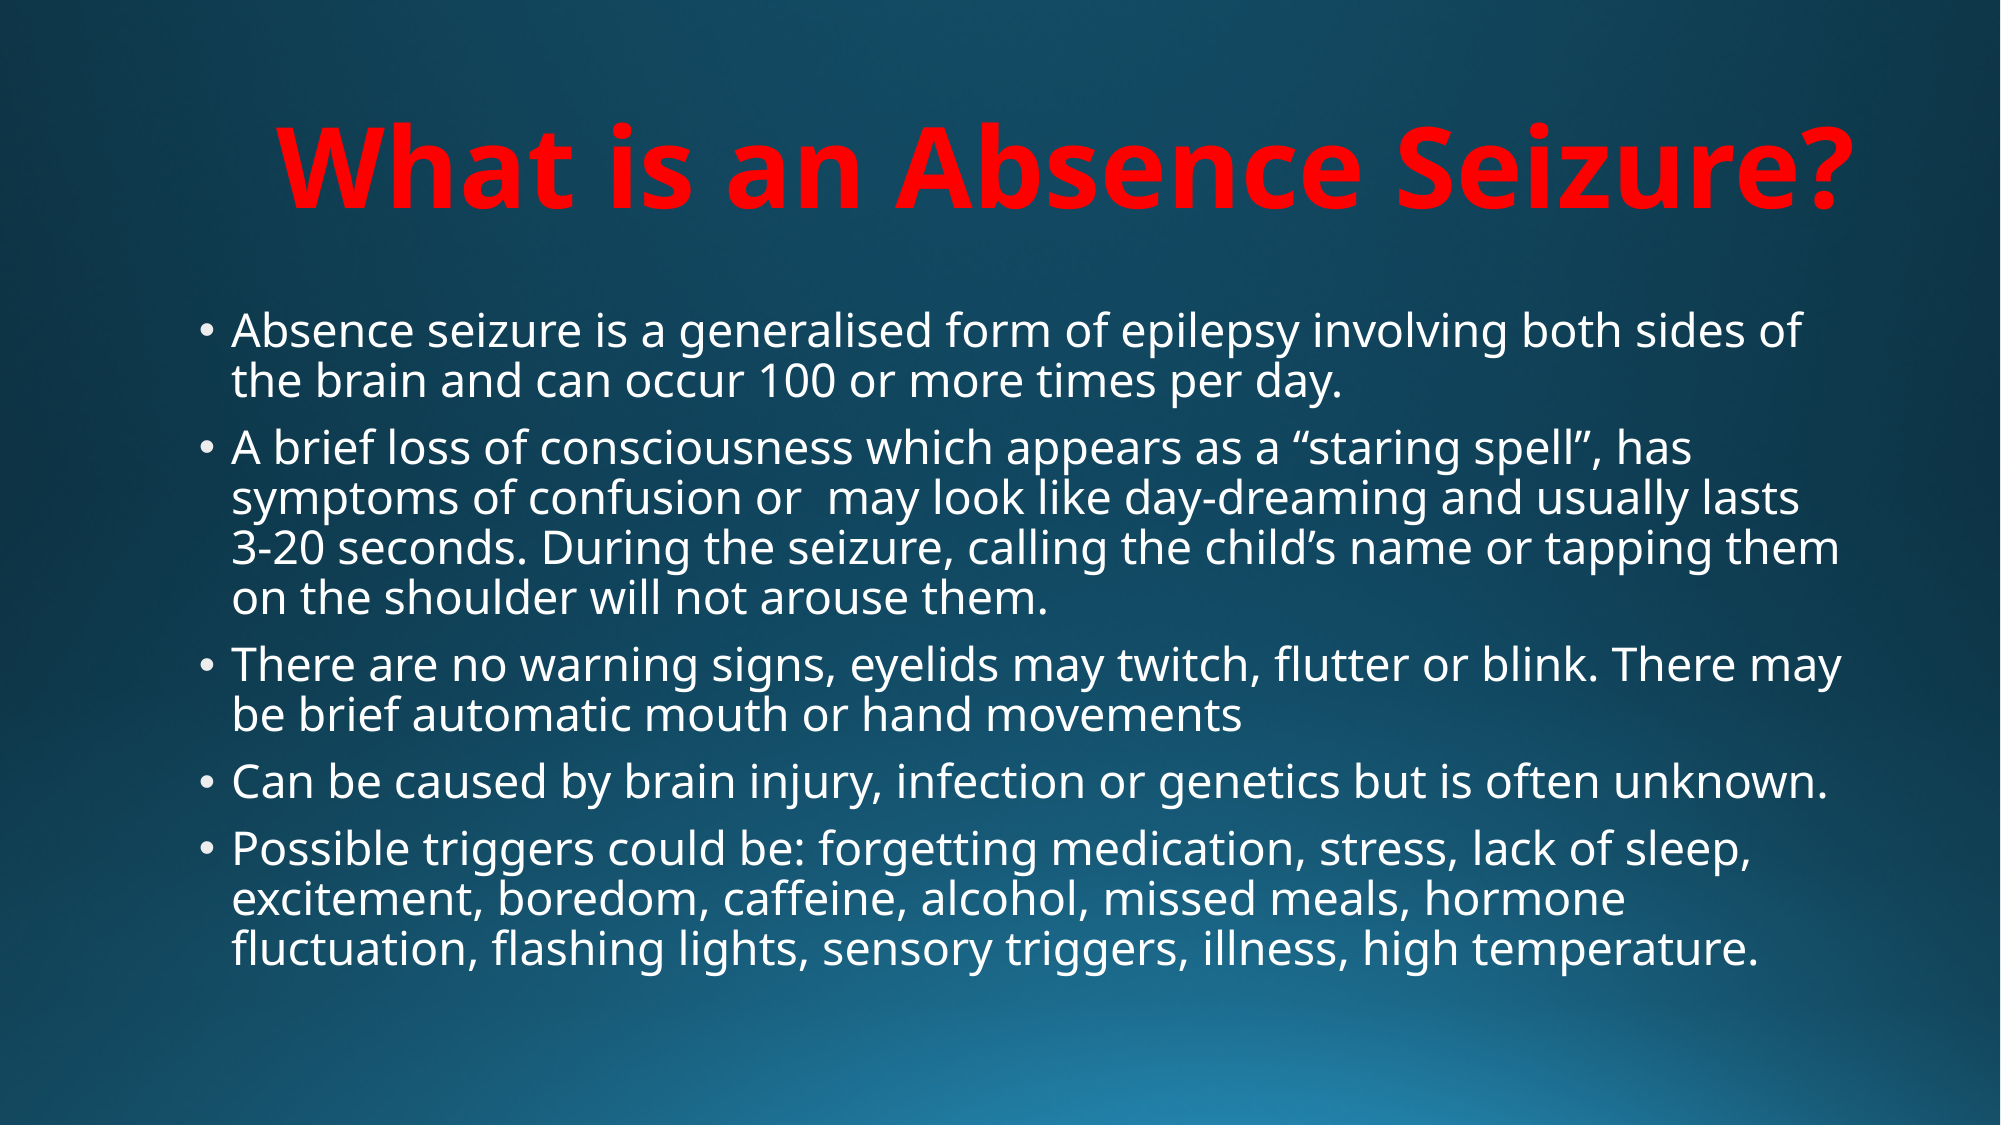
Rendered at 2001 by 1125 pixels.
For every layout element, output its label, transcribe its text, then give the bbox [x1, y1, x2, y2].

title What is an Absence Seizure? [203, 63, 1929, 281]
picture [0, 0, 2001, 1125]
list Absence seizure is a generalised form of epilepsy involving both sides of the brain and can occur 100 or more times per day. A brief loss of consciousness which appears as a “staring spell”, has symptoms of confusion or may look like day-dreaming and usually lasts 3-20 seconds. During the seizure, calling the child’s name or tapping them on the shoulder will not arouse them. There are no warning signs, eyelids may twitch, flutter or blink. There may be brief automatic mouth or hand movements Can be caused by brain injury, infection or genetics but is often unknown. Possible triggers could be: forgetting medication, stress, lack of sleep, excitement, boredom, caffeine, alcohol, missed meals, hormone fluctuation, flashing lights, sensory triggers, illness, high temperature. [183, 299, 1863, 1014]
